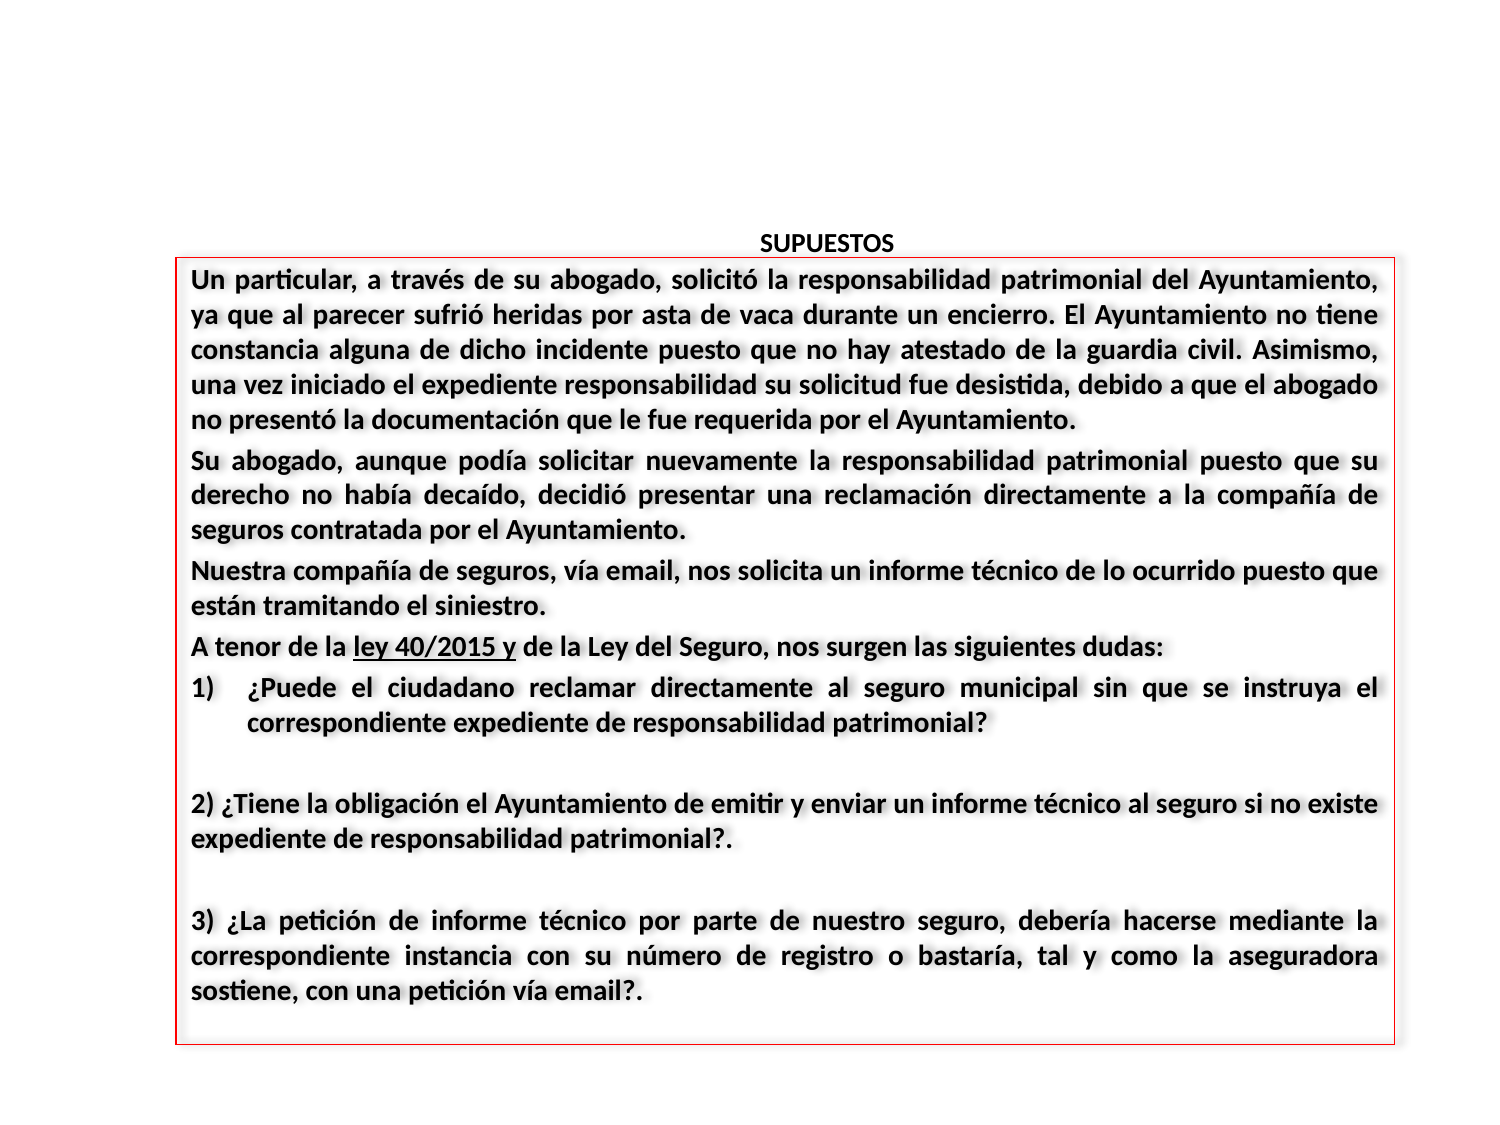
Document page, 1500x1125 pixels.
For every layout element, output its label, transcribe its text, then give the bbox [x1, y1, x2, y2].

list Un particular, a través de su abogado, solicitó la responsabilidad patrimonial del Ayuntamiento, ya que al parecer sufrió heridas por asta de vaca durante un encierro. El Ayuntamiento no tiene constancia alguna de dicho incidente puesto que no hay atestado de la guardia civil. Asimismo, una vez iniciado el expediente responsabilidad su solicitud fue desistida, debido a que el abogado no presentó la documentación que le fue requerida por el Ayuntamiento. Su abogado, aunque podía solicitar nuevamente la responsabilidad patrimonial puesto que su derecho no había decaído, decidió presentar una reclamación directamente a la compañía de seguros contratada por el Ayuntamiento. Nuestra compañía de seguros, vía email, nos solicita un informe técnico de lo ocurrido puesto que están tramitando el siniestro. A tenor de la ley 40/2015 y de la Ley del Seguro, nos surgen las siguientes dudas: ¿Puede el ciudadano reclamar directamente al seguro municipal sin que se instruya el correspondiente expediente de responsabilidad patrimonial? 2) ¿Tiene la obligación el Ayuntamiento de emitir y enviar un informe técnico al seguro si no existe expediente de responsabilidad patrimonial?. 3) ¿La petición de informe técnico por parte de nuestro seguro, debería hacerse mediante la correspondiente instancia con su número de registro o bastaría, tal y como la aseguradora sostiene, con una petición vía email?. [175, 257, 1395, 1045]
title SUPUESTOS [238, 217, 1416, 300]
